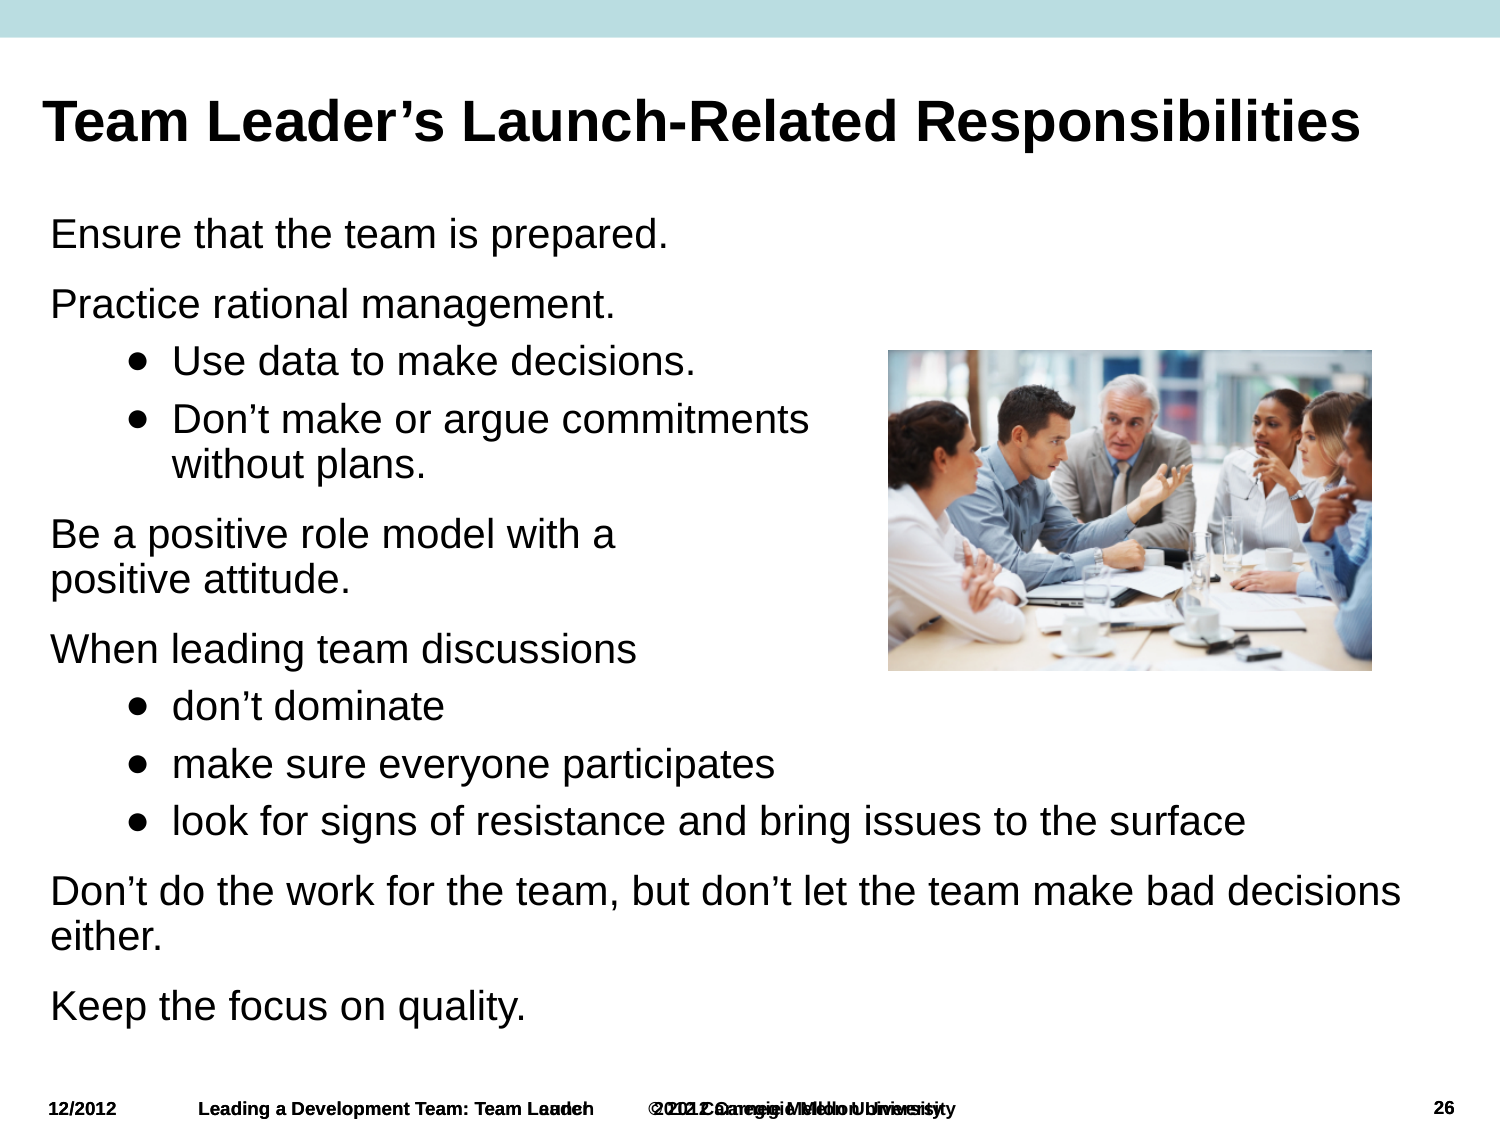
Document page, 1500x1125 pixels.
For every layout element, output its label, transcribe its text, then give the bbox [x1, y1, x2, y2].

picture [888, 350, 1372, 672]
title Team Leader’s Launch-Related Responsibilities [42, 96, 1500, 153]
list Ensure that the team is prepared. Practice rational management. Use data to make decisions. Don’t make or argue commitments without plans. Be a positive role model with a positive attitude. When leading team discussions don’t dominate make sure everyone participates look for signs of resistance and bring issues to the surface Don’t do the work for the team, but don’t let the team make bad decisions either. Keep the focus on quality. [50, 212, 1476, 975]
